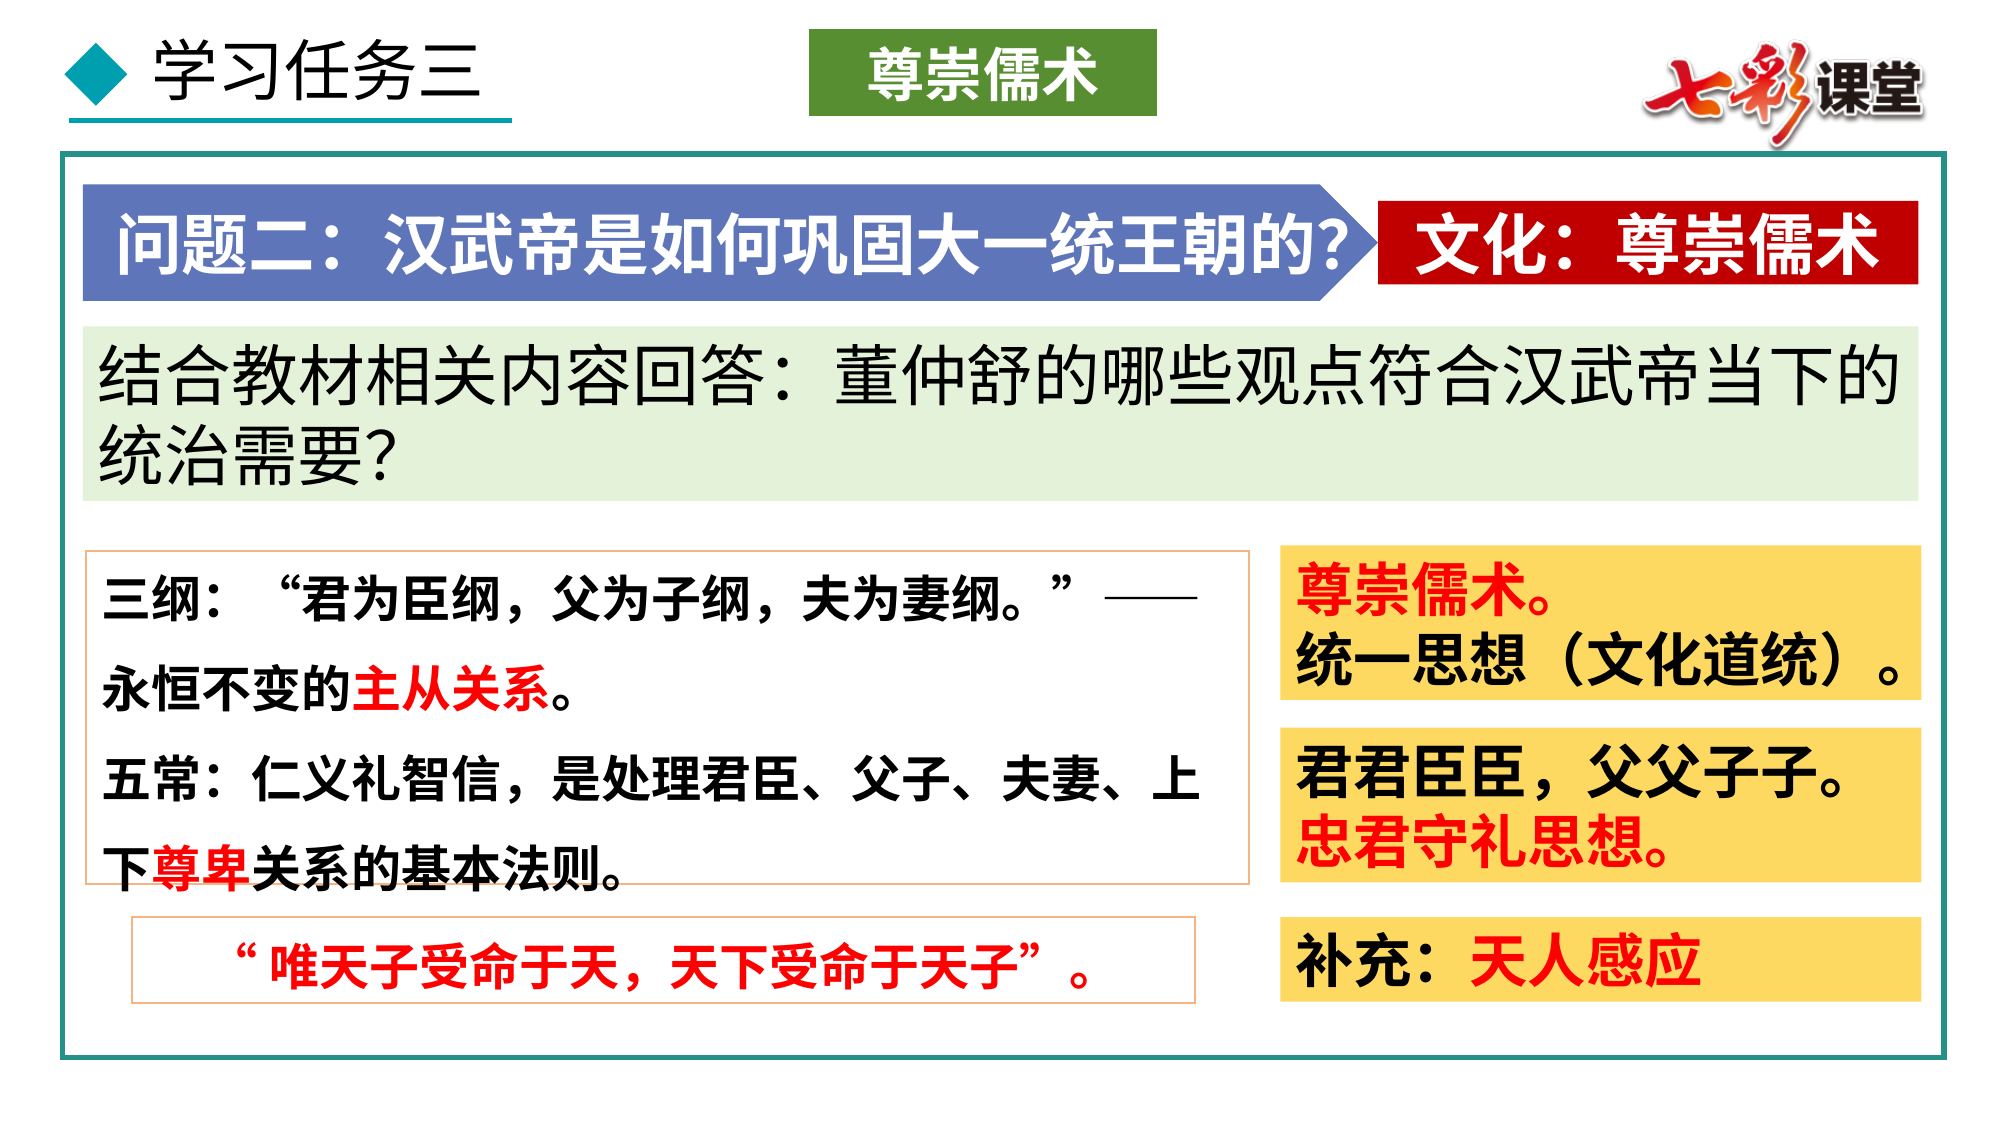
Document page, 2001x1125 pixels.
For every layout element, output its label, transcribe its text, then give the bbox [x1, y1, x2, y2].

text_box 尊崇儒术。 统一思想（文化道统）。 [1280, 545, 1922, 700]
text_box “唯天子受命于天，天下受命于天子”。 [131, 916, 1196, 1004]
text_box 结合教材相关内容回答：董仲舒的哪些观点符合汉武帝当下的统治需要？ [82, 326, 1919, 501]
text_box 尊崇儒术 [810, 30, 1157, 115]
text_box 文化：尊崇儒术 [1377, 200, 1919, 286]
text_box 问题二：汉武帝是如何巩固大一统王朝的？ [81, 183, 1377, 302]
picture [1638, 35, 1932, 151]
text_box 君君臣臣，父父子子。忠君守礼思想。 [1280, 727, 1922, 883]
text_box 三纲：“君为臣纲，父为子纲，夫为妻纲。”——永恒不变的主从关系。 五常：仁义礼智信，是处理君臣、父子、夫妻、上下尊卑关系的基本法则。 [85, 550, 1250, 885]
text_box 补充：天人感应 [1280, 917, 1922, 1002]
